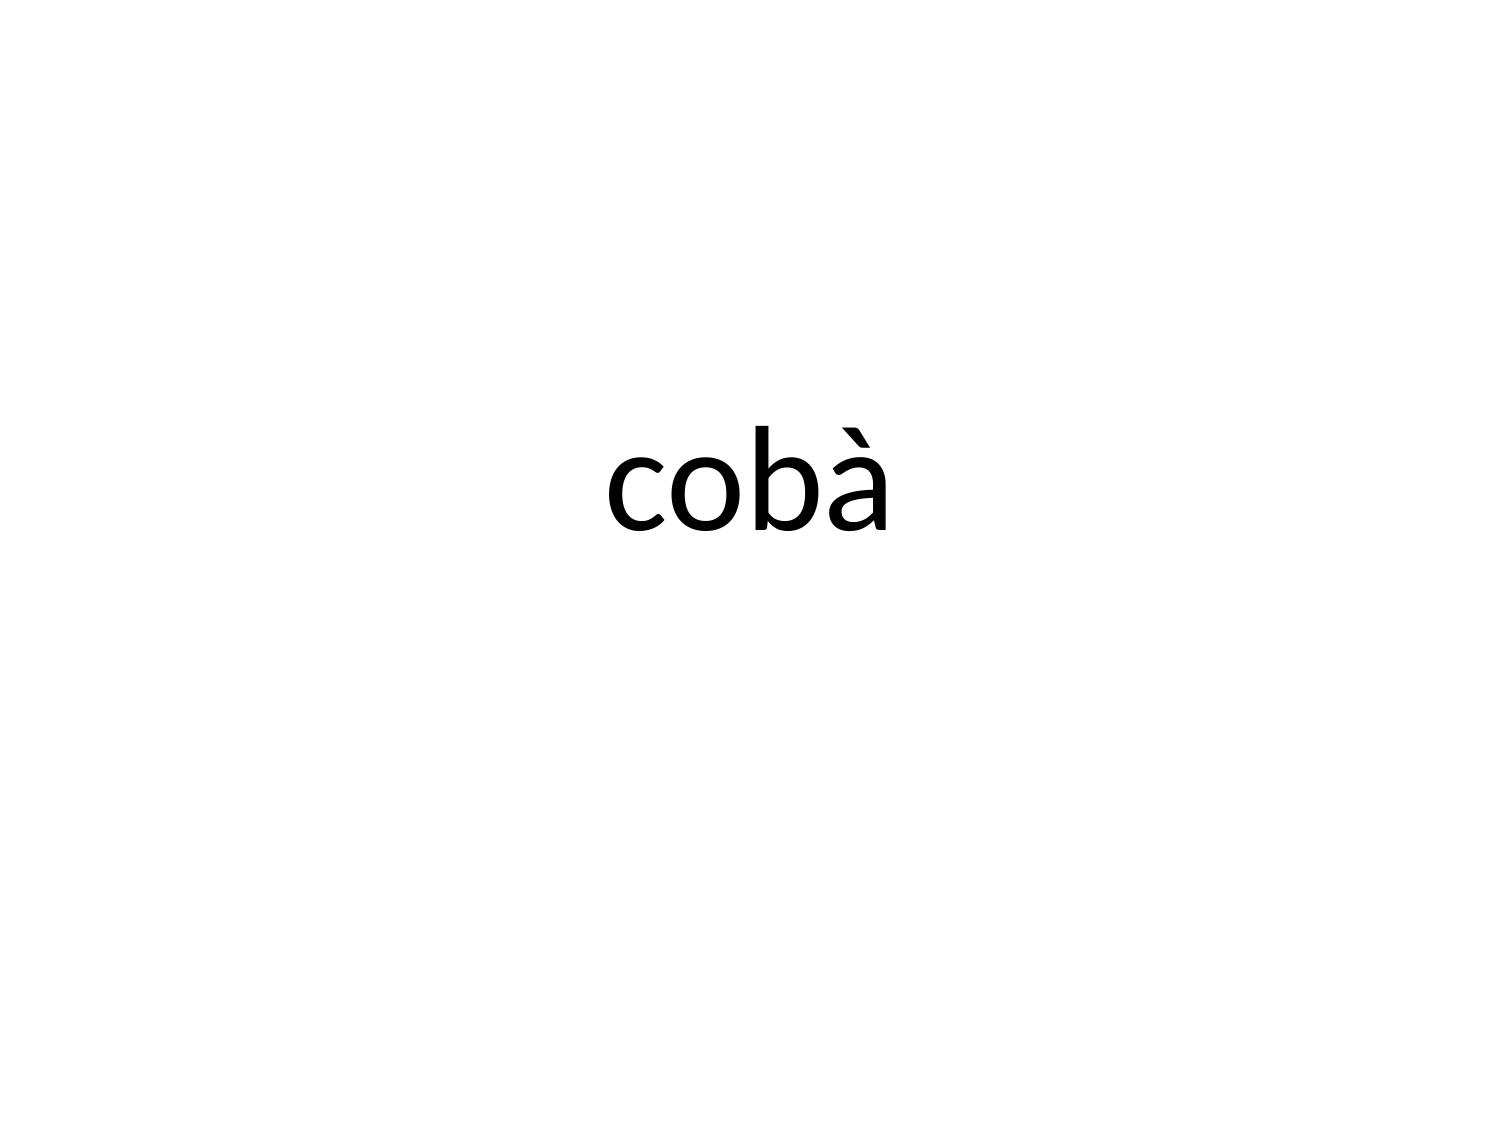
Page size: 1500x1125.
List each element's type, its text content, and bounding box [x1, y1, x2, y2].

title cobà [112, 349, 1388, 591]
